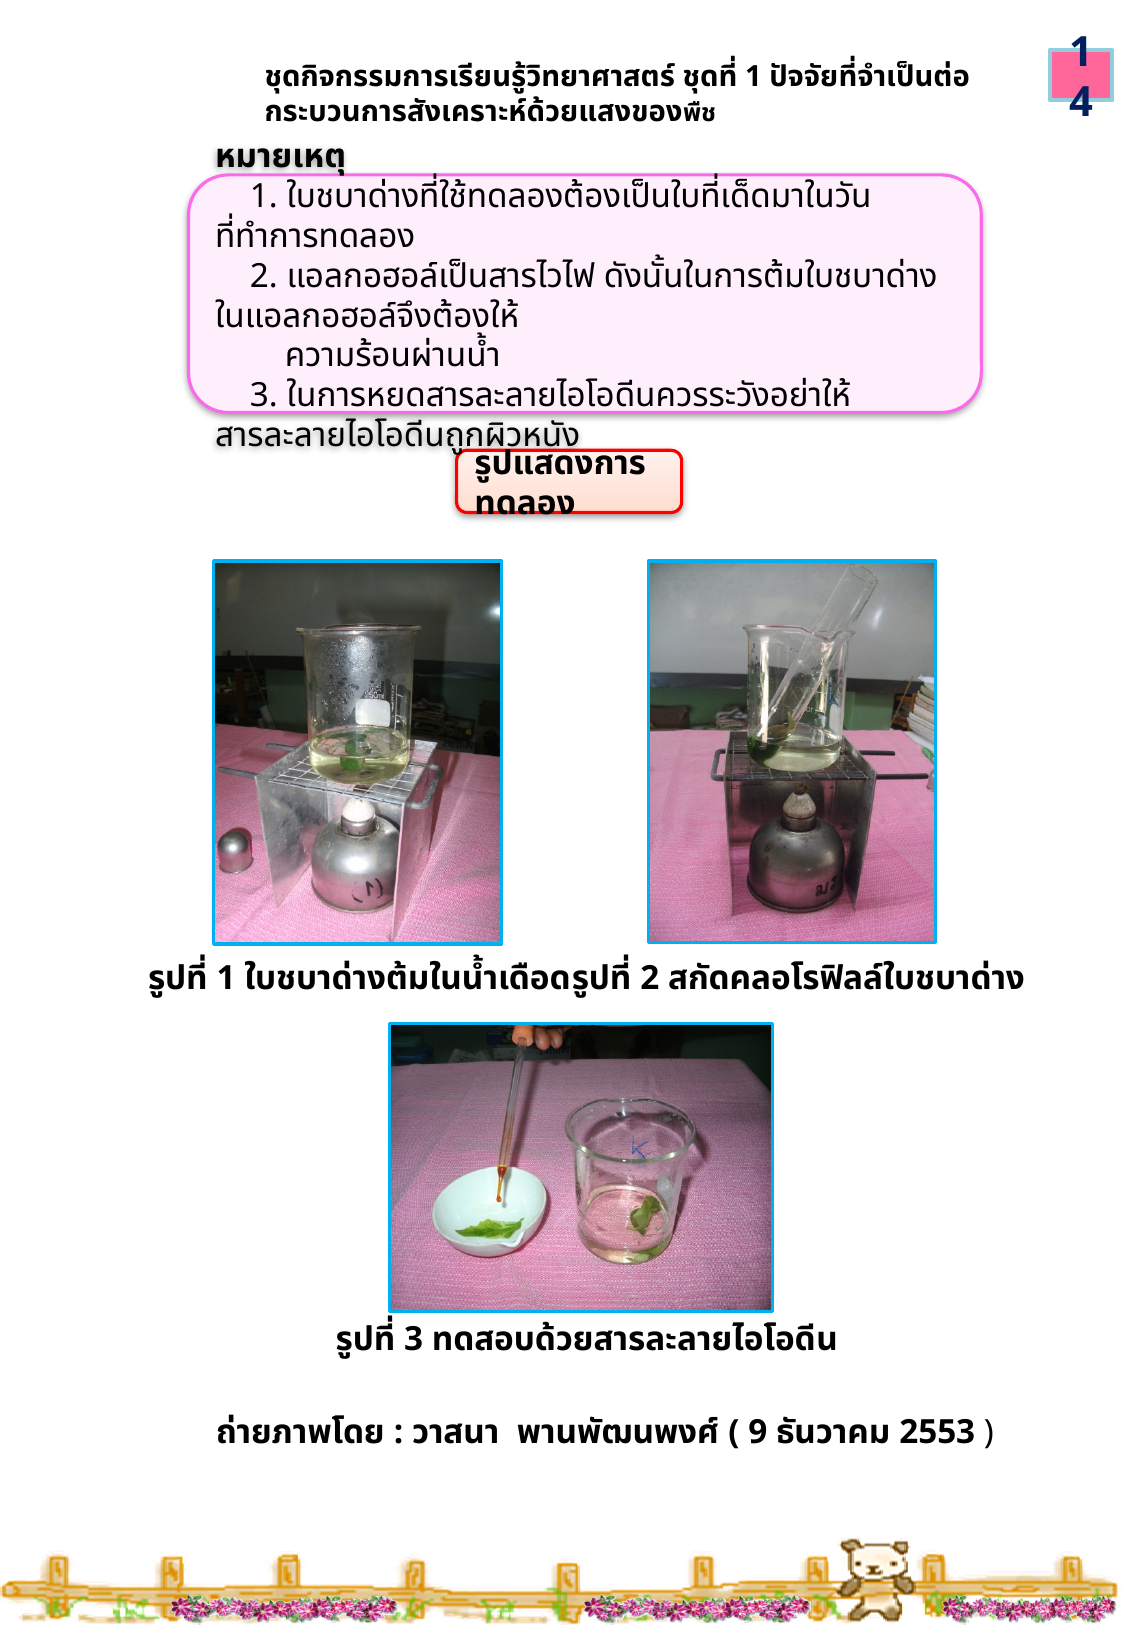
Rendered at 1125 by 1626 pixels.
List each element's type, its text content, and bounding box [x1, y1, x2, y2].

text_box ชุดกิจกรรมการเรียนรู้วิทยาศาสตร์ ชุดที่ 1 ปัจจัยที่จำเป็นต่อกระบวนการสังเคราะห์ด้วยแสงของพืช [249, 49, 1085, 135]
text_box รูปแสดงการทดลอง [455, 449, 683, 514]
picture [651, 564, 933, 940]
text_box 14 [1048, 48, 1114, 102]
picture [0, 1537, 1125, 1625]
text_box รูปที่ 2 สกัดคลอโรฟิลล์ใบชบาด่าง [557, 948, 1041, 1004]
text_box รูปที่ 1 ใบชบาด่างต้มในน้ำเดือด [133, 948, 557, 1004]
text_box หมายเหตุ 1. ใบชบาด่างที่ใช้ทดลองต้องเป็นใบที่เด็ดมาในวันที่ทำการทดลอง 2. แอลกอฮอล์เป็นสารไวไฟ ดังนั้นในการต้มใบชบาด่างในแอลกอฮอล์จึงต้องให้ ความร้อนผ่านน้ำ 3. ในการหยดสารละลายไอโอดีนควรระวังอย่าให้สารละลายไอโอดีนถูกผิวหนัง [187, 174, 983, 414]
picture [216, 564, 499, 941]
text_box รูปที่ 3 ทดสอบด้วยสารละลายไอโอดีน [320, 1309, 853, 1365]
text_box ถ่ายภาพโดย : วาสนา พานพัฒนพงศ์ ( 9 ธันวาคม 2553 ) [201, 1402, 1018, 1458]
picture [392, 1026, 770, 1309]
